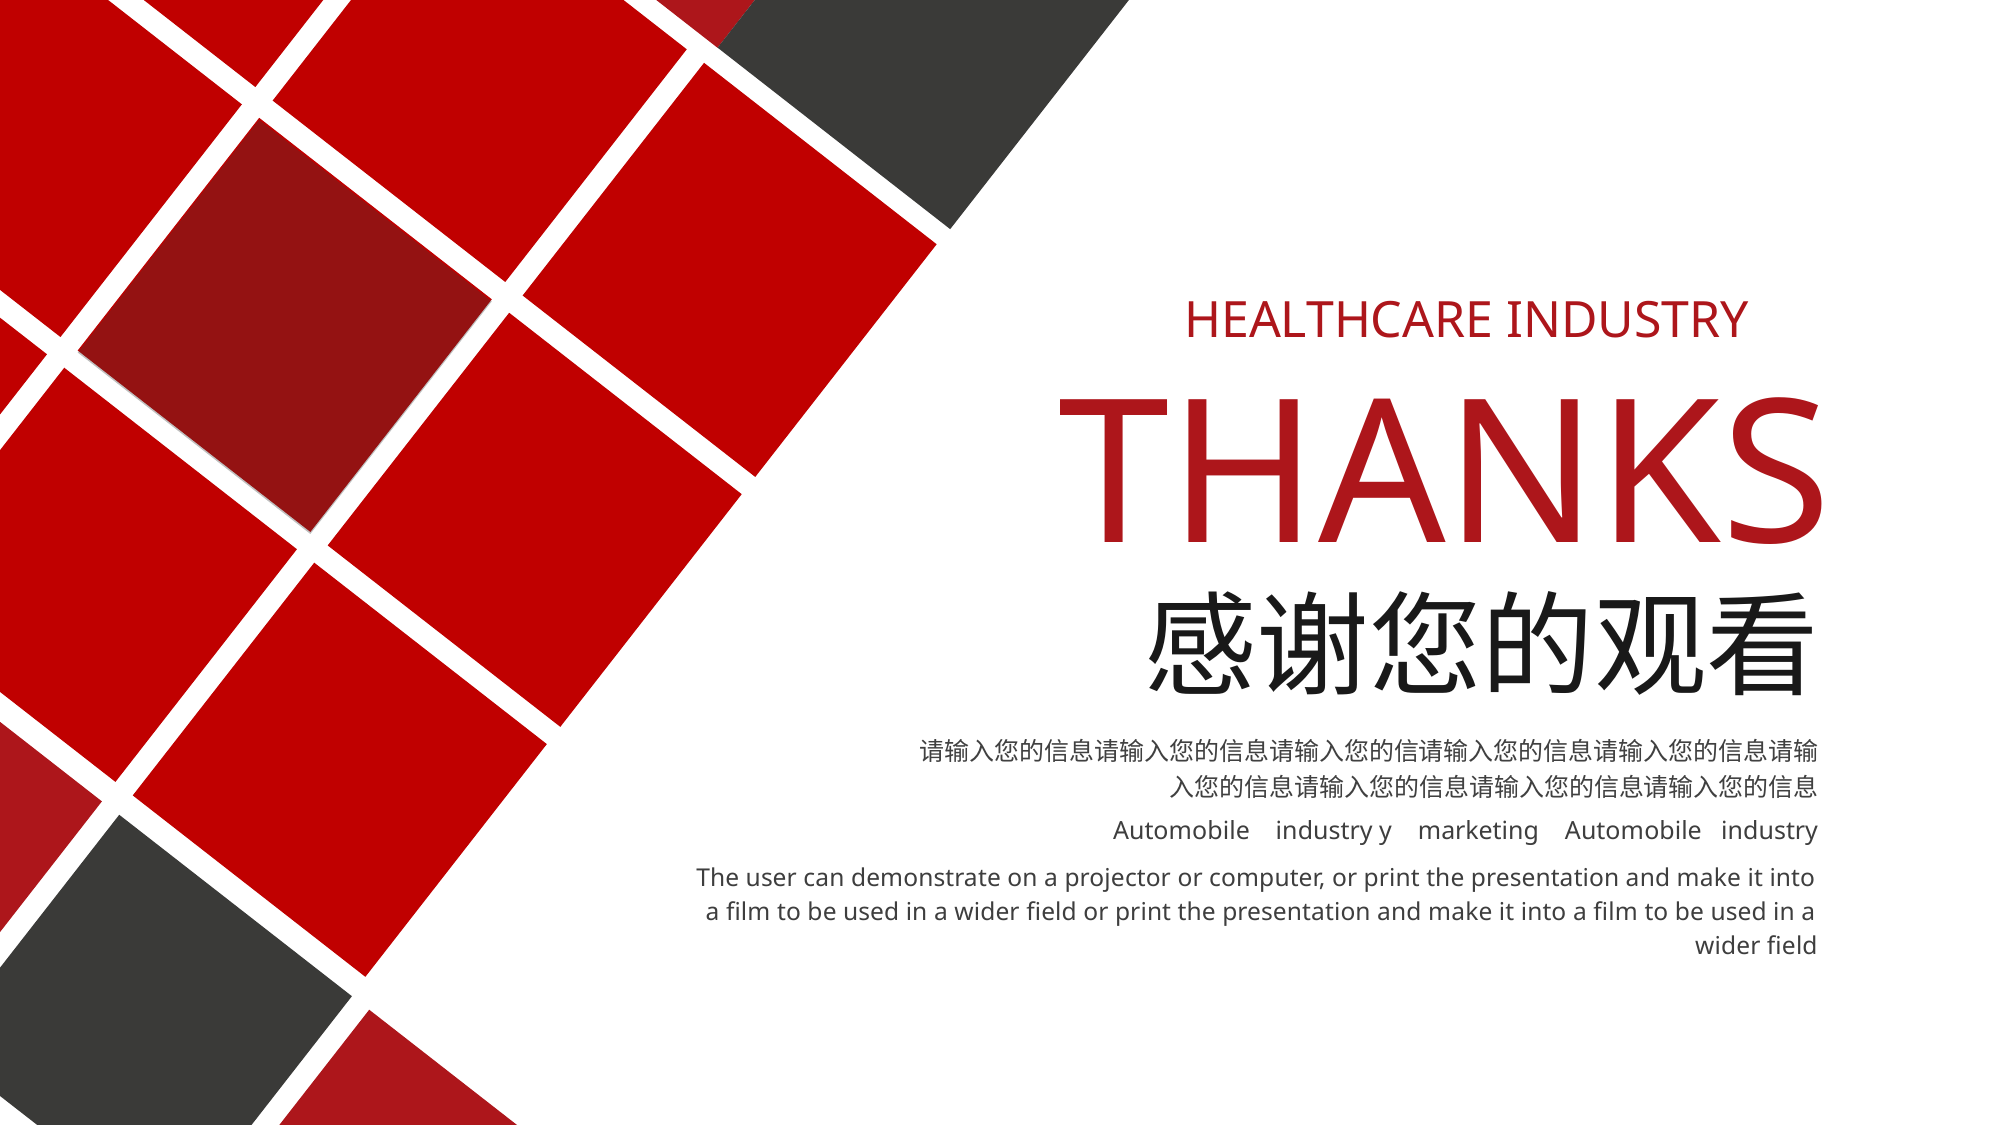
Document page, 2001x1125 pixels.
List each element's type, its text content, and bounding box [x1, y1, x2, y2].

text_box 请输入您的信息请输入您的信息请输入您的信请输入您的信息请输入您的信息请输入您的信息请输入您的信息请输入您的信息请输入您的信息 [1071, 721, 1835, 807]
text_box THANKS [1071, 334, 1847, 590]
text_box The user can demonstrate on a projector or computer, or print the presentation and make it into a film to be used in a wider field or print the presentation and make it into a film to be used in a wider field [1071, 850, 1833, 967]
text_box HEALTHCARE INDUSTRY [1071, 250, 1829, 334]
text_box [0, 0, 1071, 1125]
text_box 感谢您的观看 [1071, 566, 1835, 716]
text_box Automobile industry y marketing Automobile industry [1071, 807, 1835, 852]
